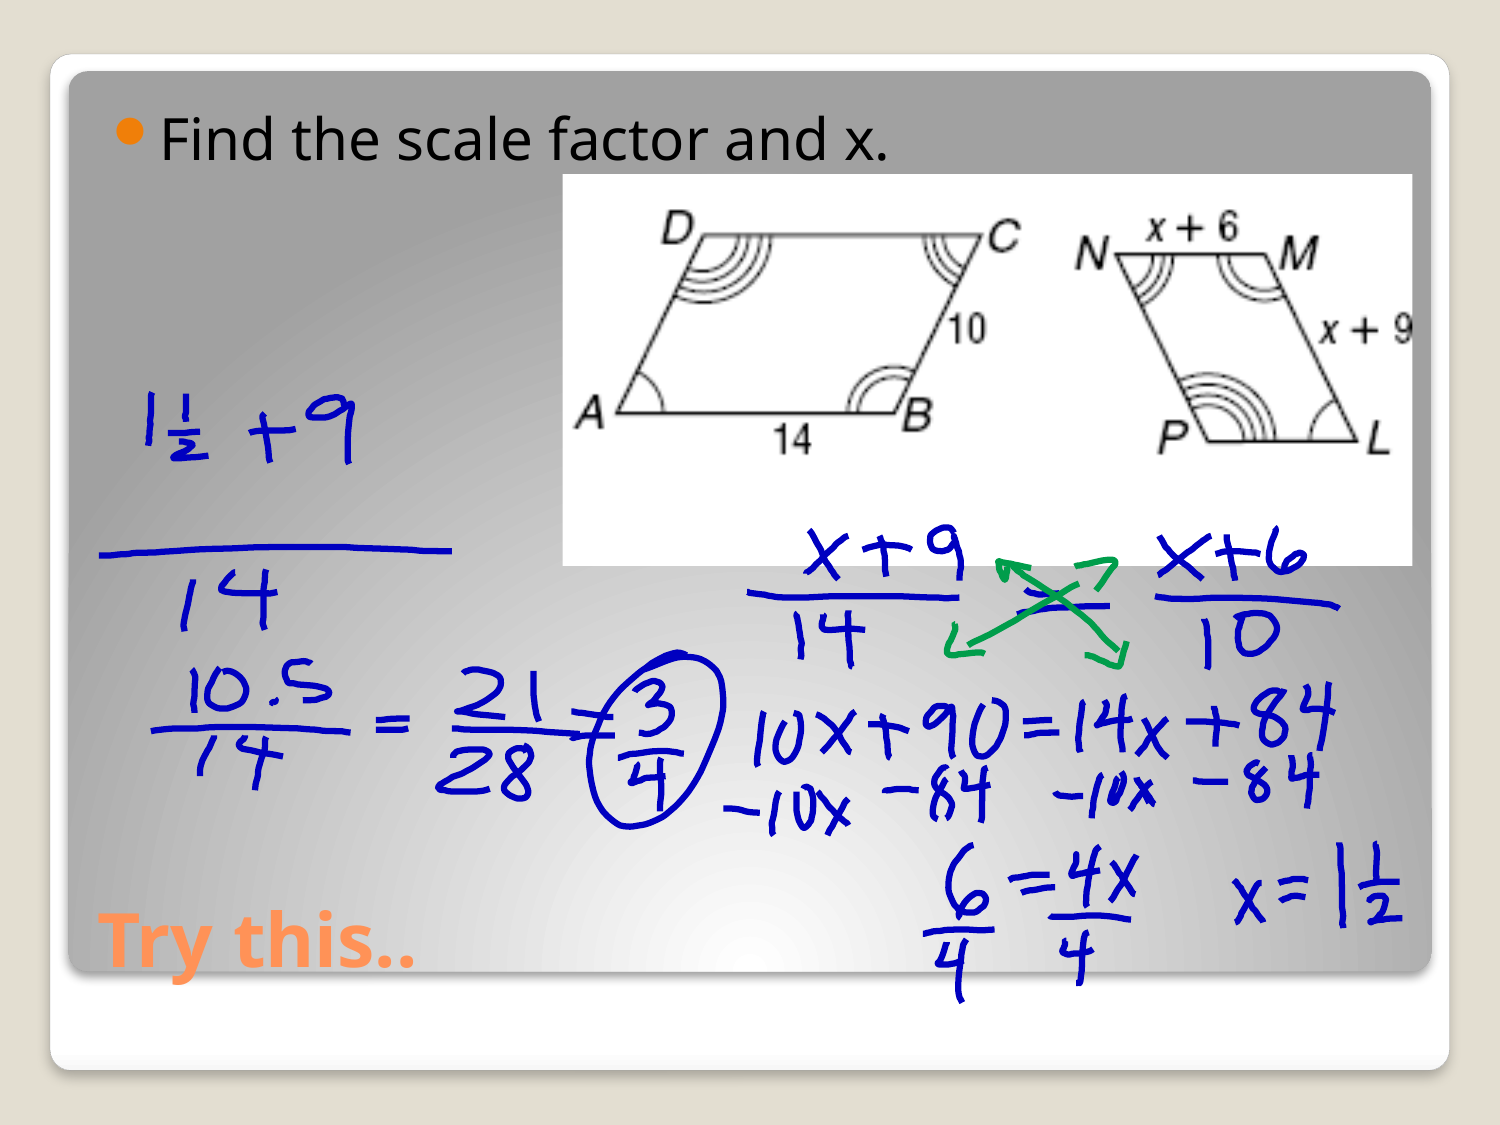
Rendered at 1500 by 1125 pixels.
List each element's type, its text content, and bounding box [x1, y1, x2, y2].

text_box [1024, 731, 1060, 737]
text_box [1077, 701, 1085, 753]
text_box [924, 705, 955, 759]
text_box [1152, 735, 1169, 759]
text_box [1135, 777, 1156, 805]
text_box [1048, 914, 1132, 921]
text_box [1029, 606, 1067, 614]
text_box [774, 712, 802, 763]
text_box [922, 928, 995, 935]
text_box [1234, 612, 1278, 655]
text_box [147, 392, 153, 446]
text_box [1054, 596, 1113, 646]
text_box [248, 429, 264, 434]
text_box [944, 783, 953, 820]
text_box [1085, 579, 1106, 592]
text_box [1109, 771, 1125, 804]
title Try this.. [82, 817, 1425, 990]
text_box [172, 440, 209, 460]
text_box [946, 623, 986, 656]
text_box [1249, 901, 1264, 923]
text_box [182, 579, 194, 632]
text_box [1374, 843, 1378, 881]
text_box [1070, 853, 1090, 877]
text_box [1311, 769, 1320, 776]
text_box [937, 942, 960, 966]
text_box [1136, 717, 1168, 756]
text_box [570, 734, 593, 739]
text_box [261, 569, 267, 631]
text_box [437, 748, 491, 793]
text_box [1021, 886, 1056, 894]
text_box [1085, 845, 1101, 908]
text_box [283, 660, 330, 701]
text_box [1358, 880, 1400, 888]
text_box [375, 727, 409, 731]
text_box [771, 791, 781, 836]
text_box [837, 734, 852, 754]
text_box [167, 430, 201, 434]
text_box [150, 726, 351, 734]
text_box [886, 724, 910, 732]
text_box [816, 791, 838, 816]
text_box [1302, 684, 1326, 711]
text_box [451, 727, 580, 735]
text_box [266, 586, 278, 595]
text_box [1109, 854, 1138, 902]
text_box [1368, 895, 1403, 924]
text_box [1025, 588, 1048, 596]
text_box [264, 747, 284, 758]
text_box [1192, 779, 1229, 783]
text_box [821, 710, 856, 753]
text_box [1252, 688, 1287, 746]
text_box [456, 668, 506, 718]
text_box [1022, 719, 1053, 723]
text_box [1233, 879, 1249, 900]
text_box [1144, 781, 1153, 790]
text_box [1203, 618, 1210, 670]
text_box [932, 778, 948, 820]
text_box [1126, 714, 1133, 721]
text_box [1084, 641, 1128, 668]
text_box [532, 670, 540, 722]
text_box [973, 582, 1080, 643]
text_box [1090, 774, 1104, 819]
text_box [1154, 595, 1340, 610]
text_box [884, 788, 919, 794]
text_box [503, 744, 532, 800]
text_box [826, 798, 849, 836]
text_box [723, 807, 760, 814]
text_box [1054, 791, 1084, 798]
text_box [1290, 755, 1309, 780]
text_box [1110, 861, 1123, 879]
text_box [1338, 842, 1345, 929]
text_box [261, 412, 272, 463]
text_box [1119, 695, 1128, 753]
text_box [1278, 878, 1309, 884]
text_box [267, 428, 296, 432]
text_box [947, 844, 987, 919]
text_box [1185, 720, 1214, 724]
text_box [795, 786, 814, 829]
text_box [815, 713, 838, 735]
text_box [850, 624, 866, 631]
text_box [1096, 699, 1120, 727]
text_box [933, 766, 948, 791]
text_box [220, 571, 263, 595]
text_box [1143, 718, 1152, 734]
text_box [1073, 605, 1110, 610]
text_box [1306, 754, 1313, 809]
text_box [881, 713, 891, 759]
text_box [971, 699, 1007, 758]
text_box [571, 710, 601, 717]
list Find the scale factor and x. [82, 86, 1425, 774]
picture [562, 174, 1413, 567]
text_box [1318, 681, 1331, 751]
text_box [1016, 611, 1027, 616]
text_box [588, 651, 725, 828]
text_box [206, 667, 248, 710]
text_box [1143, 793, 1150, 804]
text_box [98, 546, 452, 557]
text_box [1245, 761, 1269, 801]
text_box [756, 711, 765, 767]
text_box [957, 938, 968, 1003]
text_box [375, 717, 410, 721]
text_box [1028, 579, 1056, 597]
text_box [1234, 882, 1262, 924]
text_box [1129, 790, 1144, 811]
text_box [1124, 880, 1136, 896]
text_box [238, 735, 264, 754]
text_box [1279, 895, 1306, 902]
text_box [1328, 706, 1336, 714]
text_box [191, 668, 197, 713]
text_box [960, 770, 981, 790]
text_box [1008, 873, 1050, 881]
text_box [1084, 946, 1094, 954]
text_box [820, 614, 847, 631]
text_box [868, 723, 884, 727]
text_box [1218, 721, 1240, 727]
text_box [979, 767, 988, 823]
text_box [838, 816, 849, 826]
text_box [747, 591, 960, 600]
text_box [199, 735, 215, 777]
text_box [795, 612, 803, 660]
text_box [1061, 939, 1082, 956]
text_box [846, 610, 853, 668]
text_box [254, 736, 267, 791]
text_box [1213, 705, 1218, 747]
text_box [1076, 931, 1089, 984]
text_box [307, 396, 353, 465]
